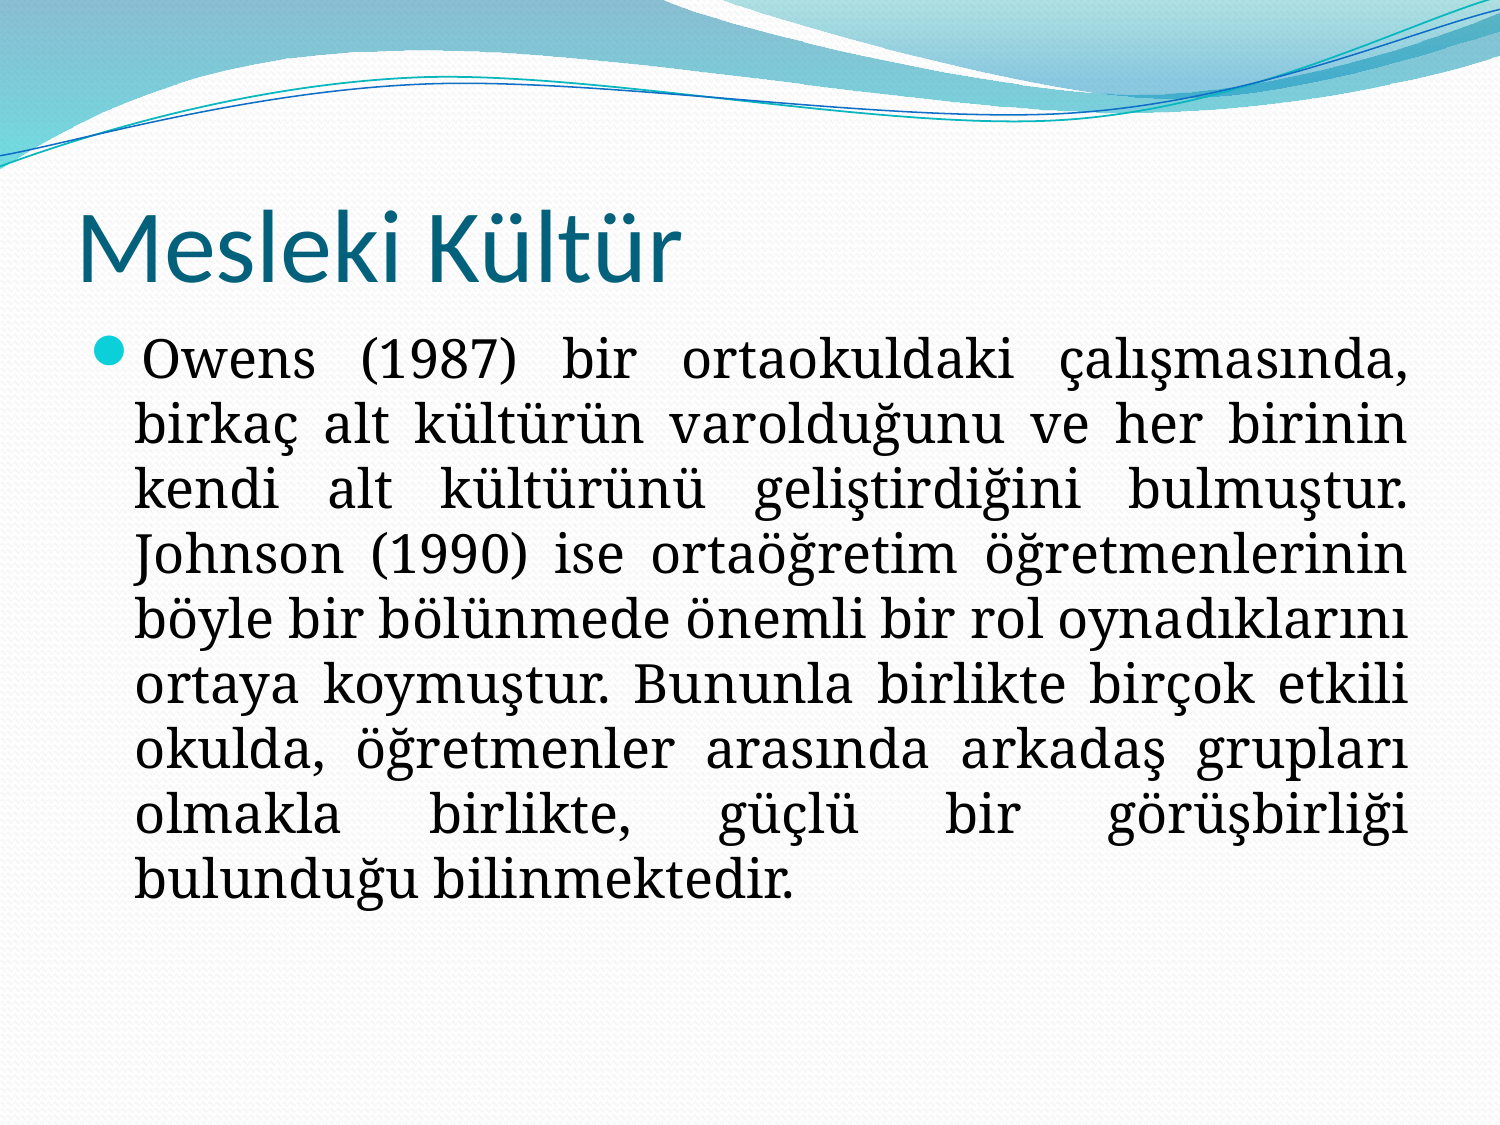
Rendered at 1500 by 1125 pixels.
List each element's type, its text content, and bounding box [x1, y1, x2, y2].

list Owens (1987) bir ortaokuldaki çalışmasında, birkaç alt kültürün varolduğunu ve her birinin kendi alt kültürünü geliştirdiğini bulmuştur. Johnson (1990) ise ortaöğretim öğretmenlerinin böyle bir bölünmede önemli bir rol oynadıklarını ortaya koymuştur. Bununla birlikte birçok etkili okulda, öğretmenler arasında arkadaş grupları olmakla birlikte, güçlü bir görüşbirliği bulunduğu bilinmektedir. [75, 317, 1425, 1038]
title Mesleki Kültür [75, 115, 1425, 303]
